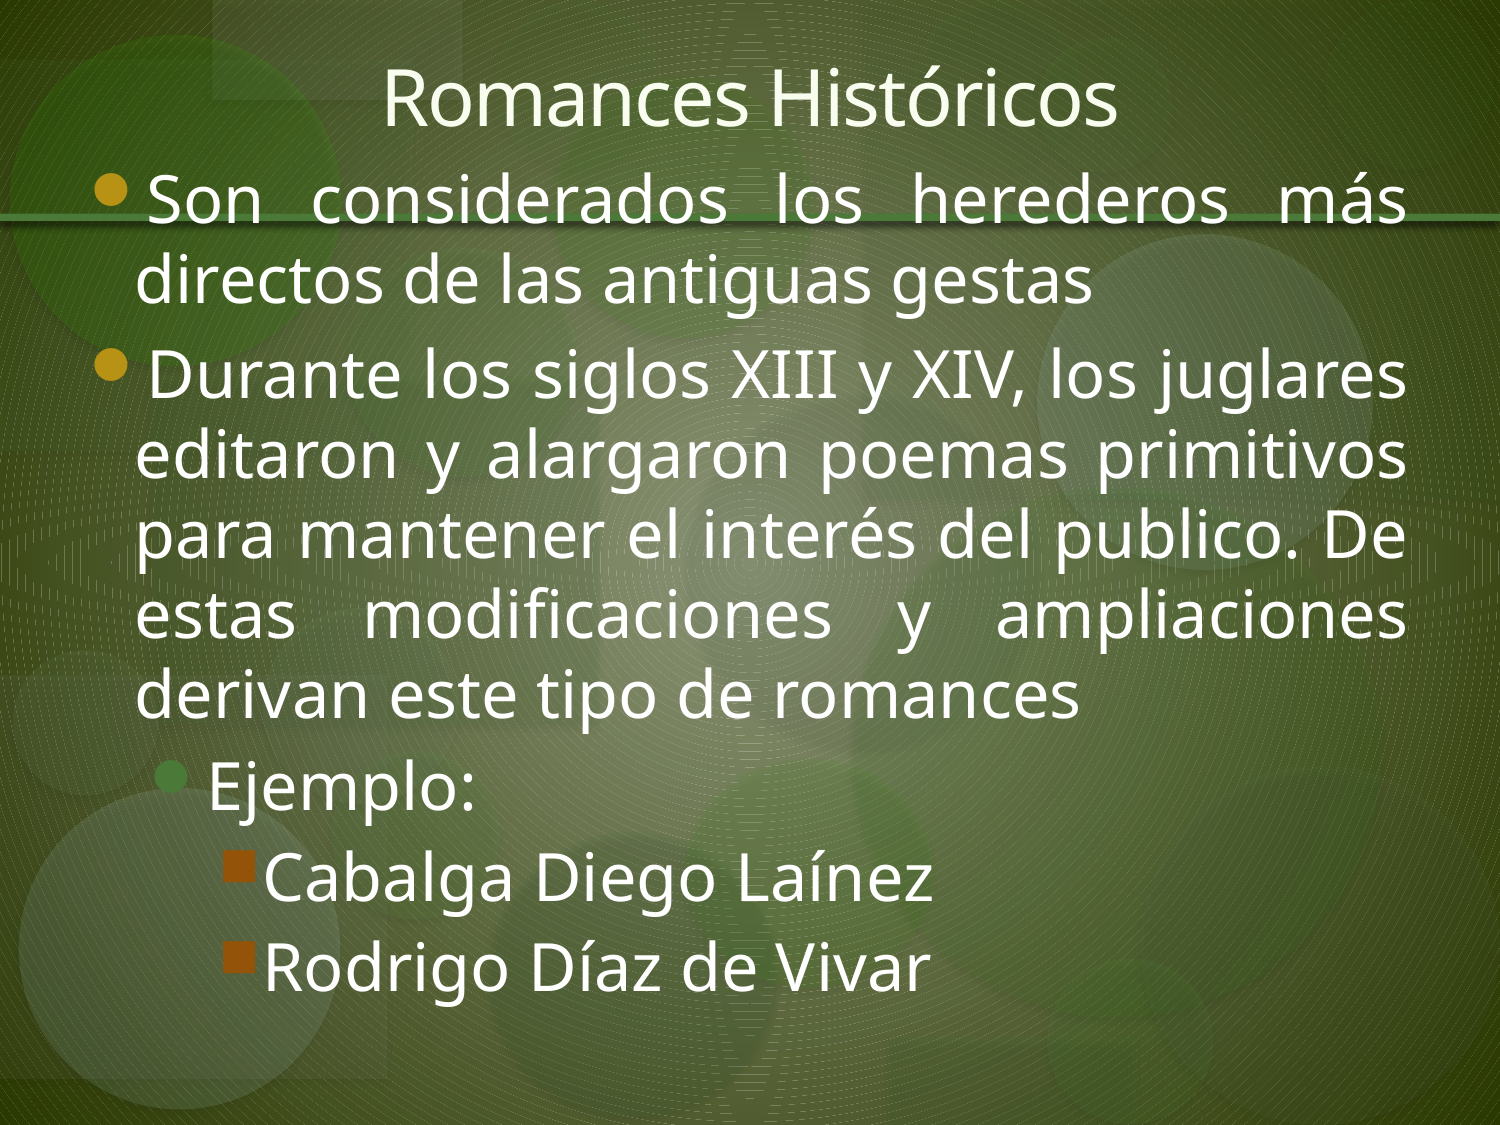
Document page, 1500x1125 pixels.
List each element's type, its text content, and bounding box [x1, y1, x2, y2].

list Son considerados los herederos más directos de las antiguas gestas Durante los siglos XIII y XIV, los juglares editaron y alargaron poemas primitivos para mantener el interés del publico. De estas modificaciones y ampliaciones derivan este tipo de romances Ejemplo: Cabalga Diego Laínez Rodrigo Díaz de Vivar [75, 149, 1425, 1000]
title Romances Históricos [75, 26, 1425, 149]
